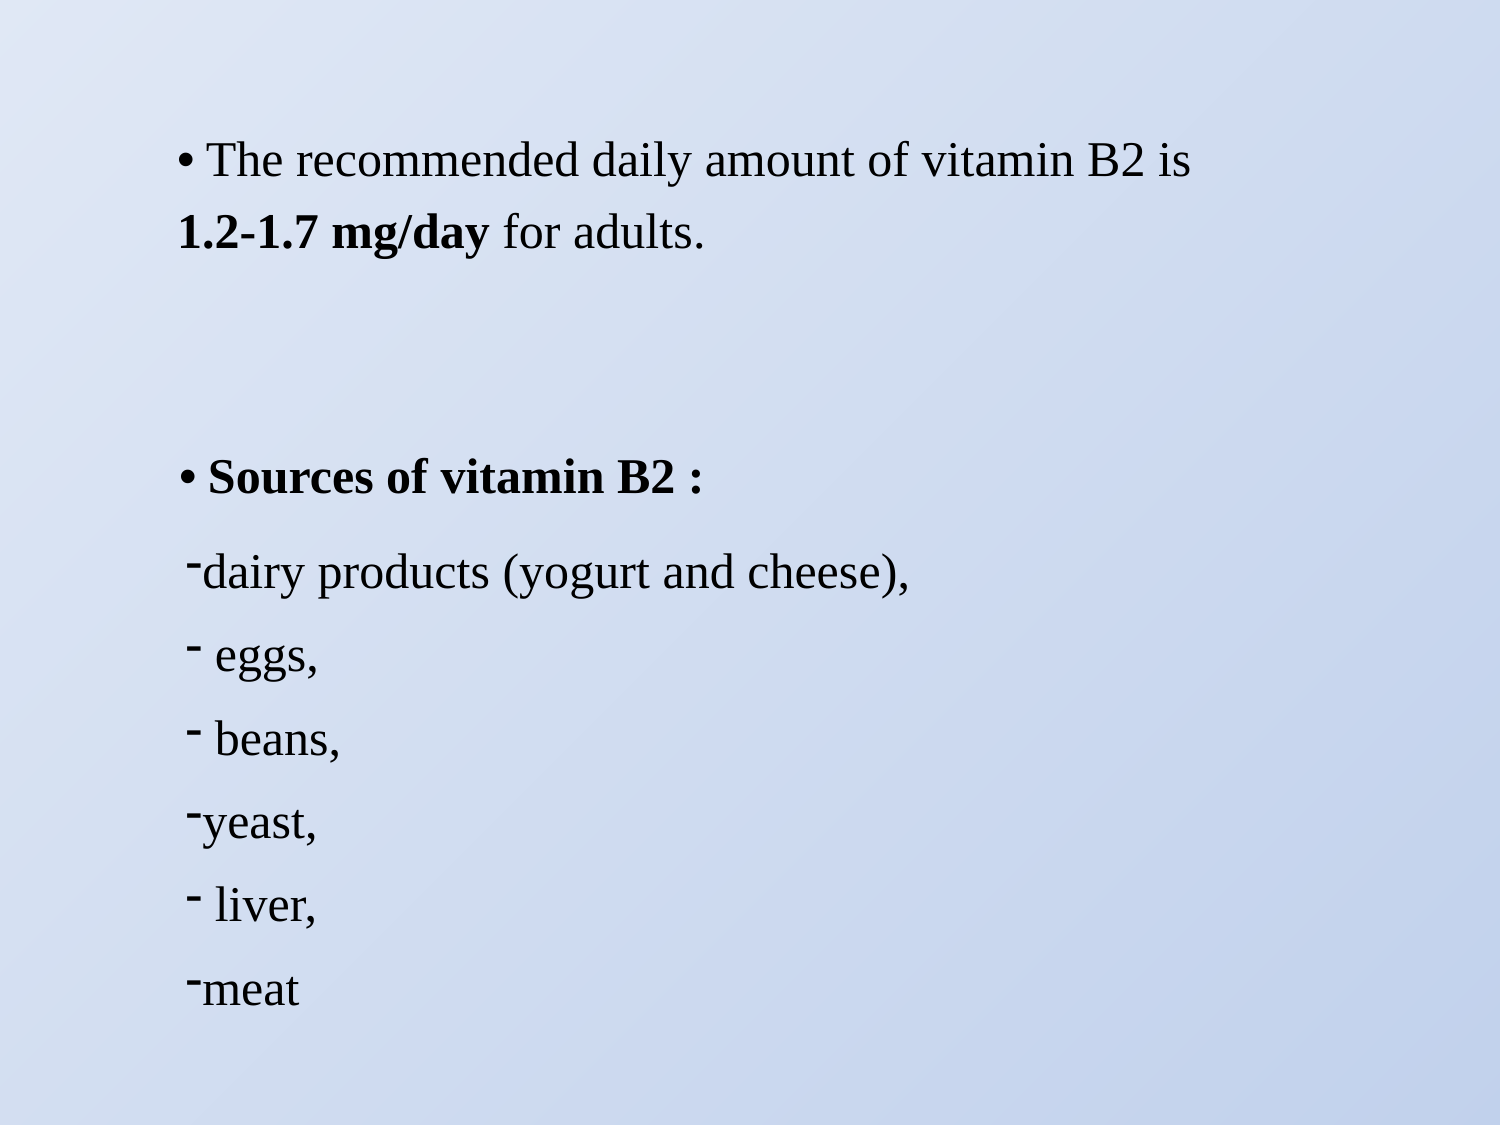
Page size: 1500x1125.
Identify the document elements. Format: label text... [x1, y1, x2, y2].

text_box dairy products (yogurt and cheese), eggs, beans, yeast, liver, meat [185, 515, 911, 1099]
text_box • Sources of vitamin B2 : [179, 427, 705, 581]
text_box • The recommended daily amount of vitamin B2 is 1.2-1.7 mg/day for adults. [177, 114, 1438, 331]
